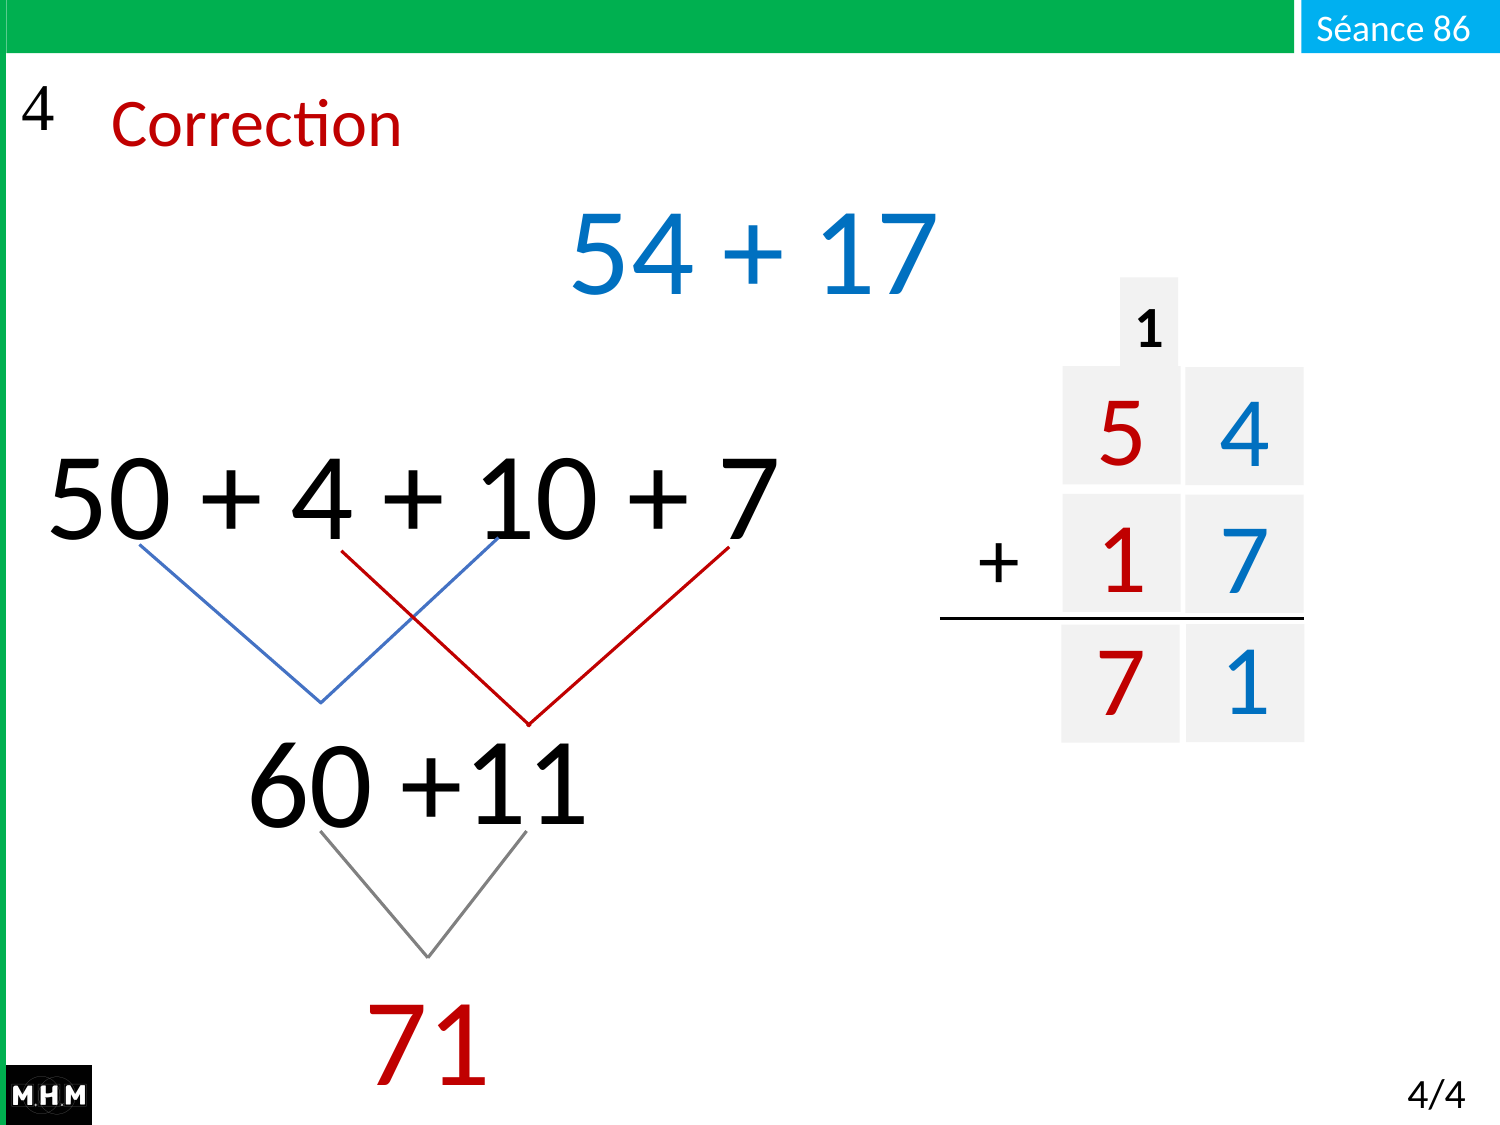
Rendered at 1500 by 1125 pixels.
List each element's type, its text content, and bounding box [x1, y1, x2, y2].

text_box 1 [1185, 623, 1305, 743]
text_box 50 + 4 + 10 + 7 [8, 407, 819, 572]
text_box 54 + 17 [526, 162, 981, 327]
text_box 4 [1184, 366, 1305, 486]
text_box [527, 546, 730, 727]
text_box + [940, 493, 1060, 617]
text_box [320, 830, 427, 958]
title Correction [96, 80, 1391, 170]
text_box 1 [1061, 493, 1182, 613]
list 4/4 [1373, 1064, 1500, 1125]
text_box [427, 830, 527, 958]
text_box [320, 537, 499, 704]
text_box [139, 544, 320, 704]
text_box 7 [1060, 624, 1181, 744]
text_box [341, 550, 527, 727]
text_box 71 [295, 952, 561, 1118]
picture [6, 1065, 92, 1125]
text_box 11 [394, 727, 660, 857]
text_box 1 [1119, 276, 1179, 367]
text_box 5 [1061, 365, 1182, 485]
text_box 60 + [221, 704, 394, 861]
text_box 7 [1184, 494, 1305, 614]
